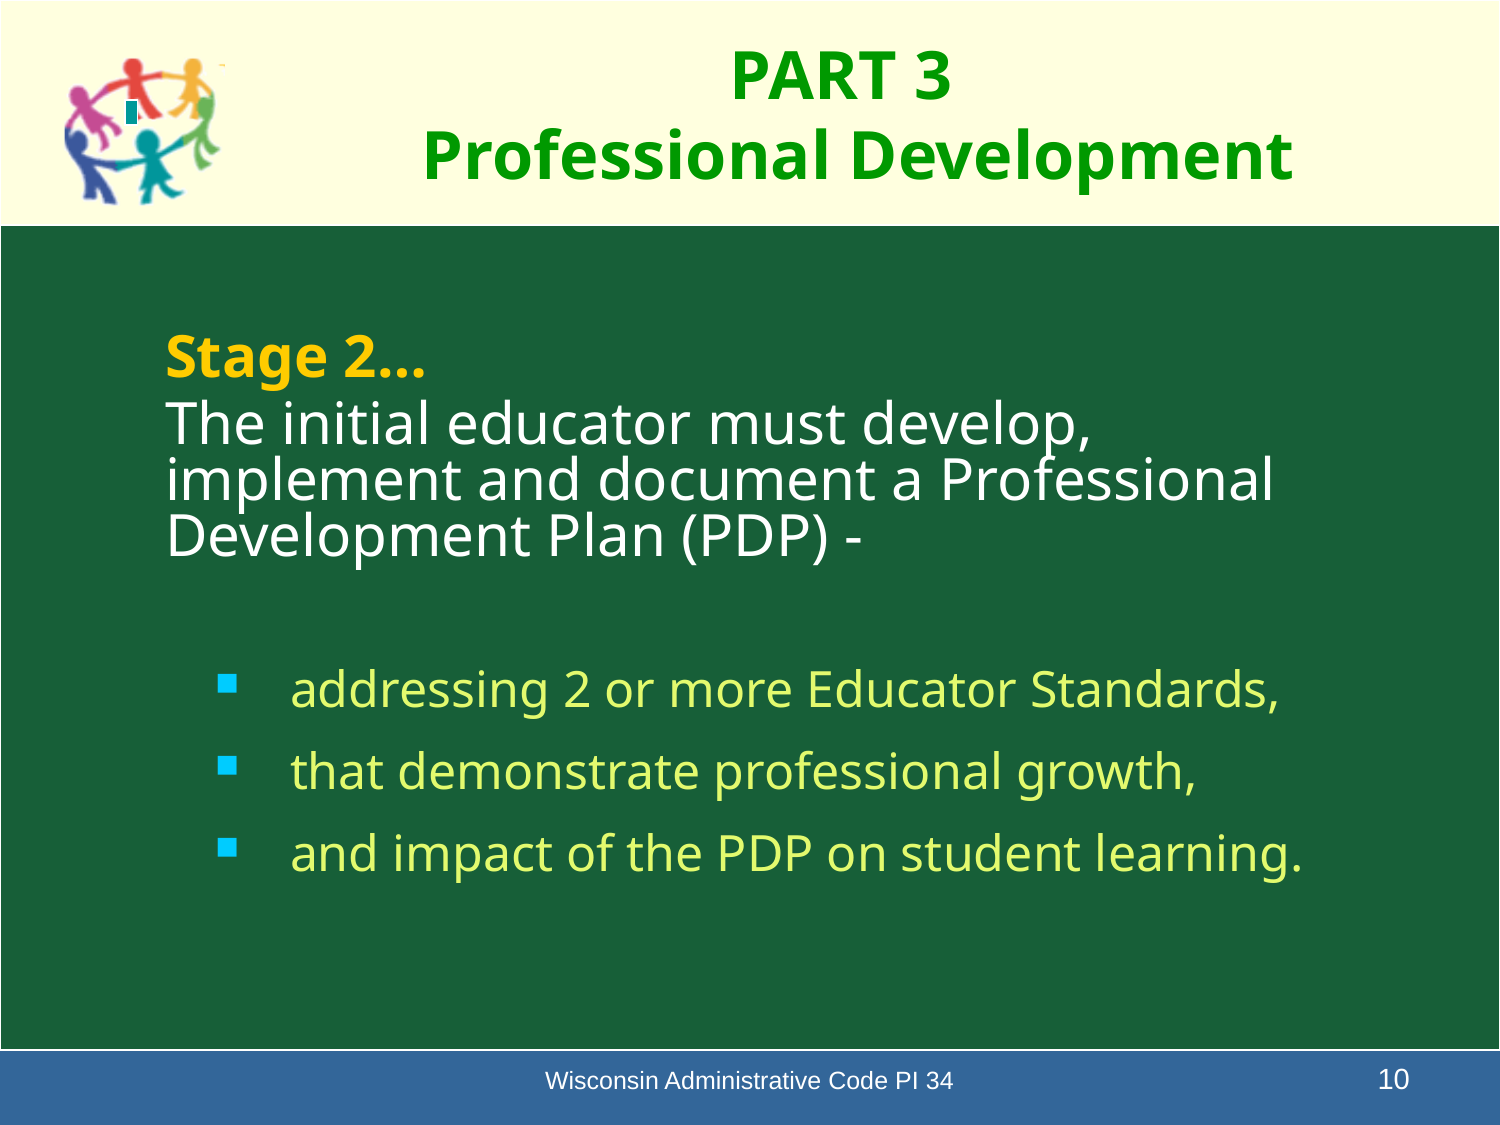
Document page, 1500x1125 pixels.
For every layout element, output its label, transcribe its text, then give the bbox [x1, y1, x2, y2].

list Stage 2… The initial educator must develop, implement and document a Professional Development Plan (PDP) - addressing 2 or more Educator Standards, that demonstrate professional growth, and impact of the PDP on student learning. [49, 324, 1401, 551]
title PART 3 Professional Development [237, 24, 1463, 201]
text_box [0, 224, 1500, 1050]
footer Wisconsin Administrative Code PI 34 [512, 1050, 988, 1103]
slide_number 10 [1074, 1050, 1426, 1103]
picture [50, 37, 225, 212]
